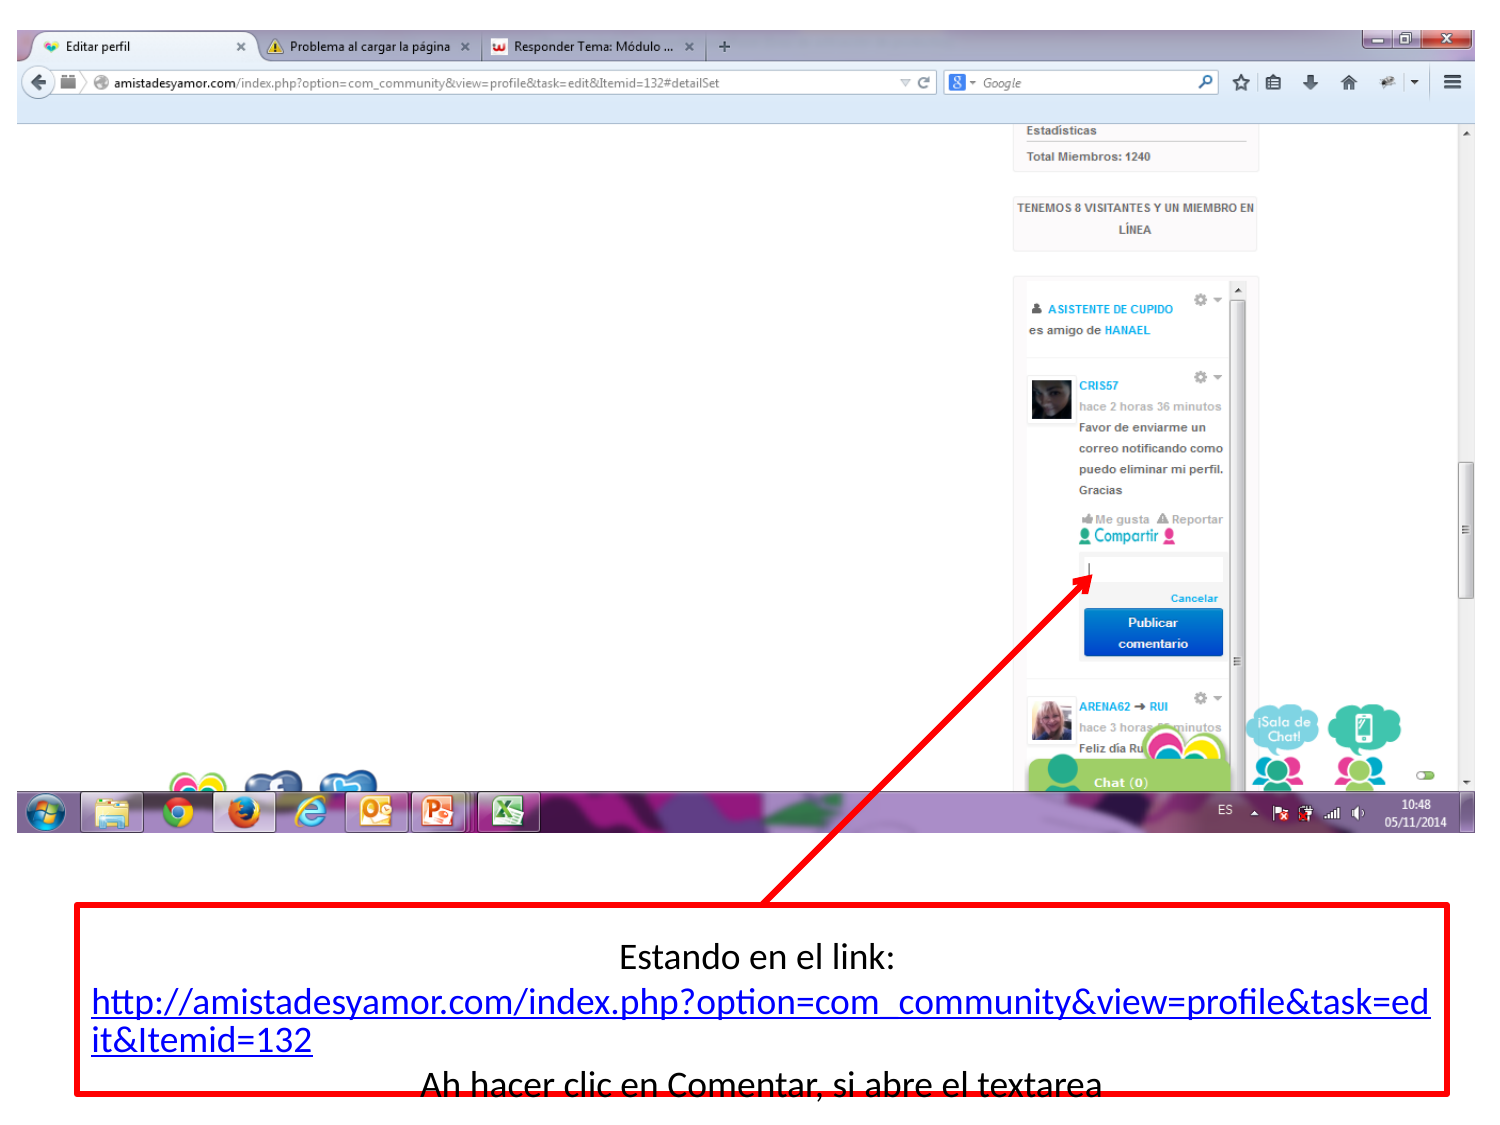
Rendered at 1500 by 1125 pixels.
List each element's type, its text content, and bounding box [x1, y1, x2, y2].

picture [17, 30, 1476, 833]
text_box Estando en el link: http://amistadesyamor.com/index.php?option=com_community&view=profile&task=edit&Itemid=132 Ah hacer clic en Comentar, si abre el textarea [75, 903, 1449, 1096]
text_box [761, 574, 1093, 906]
